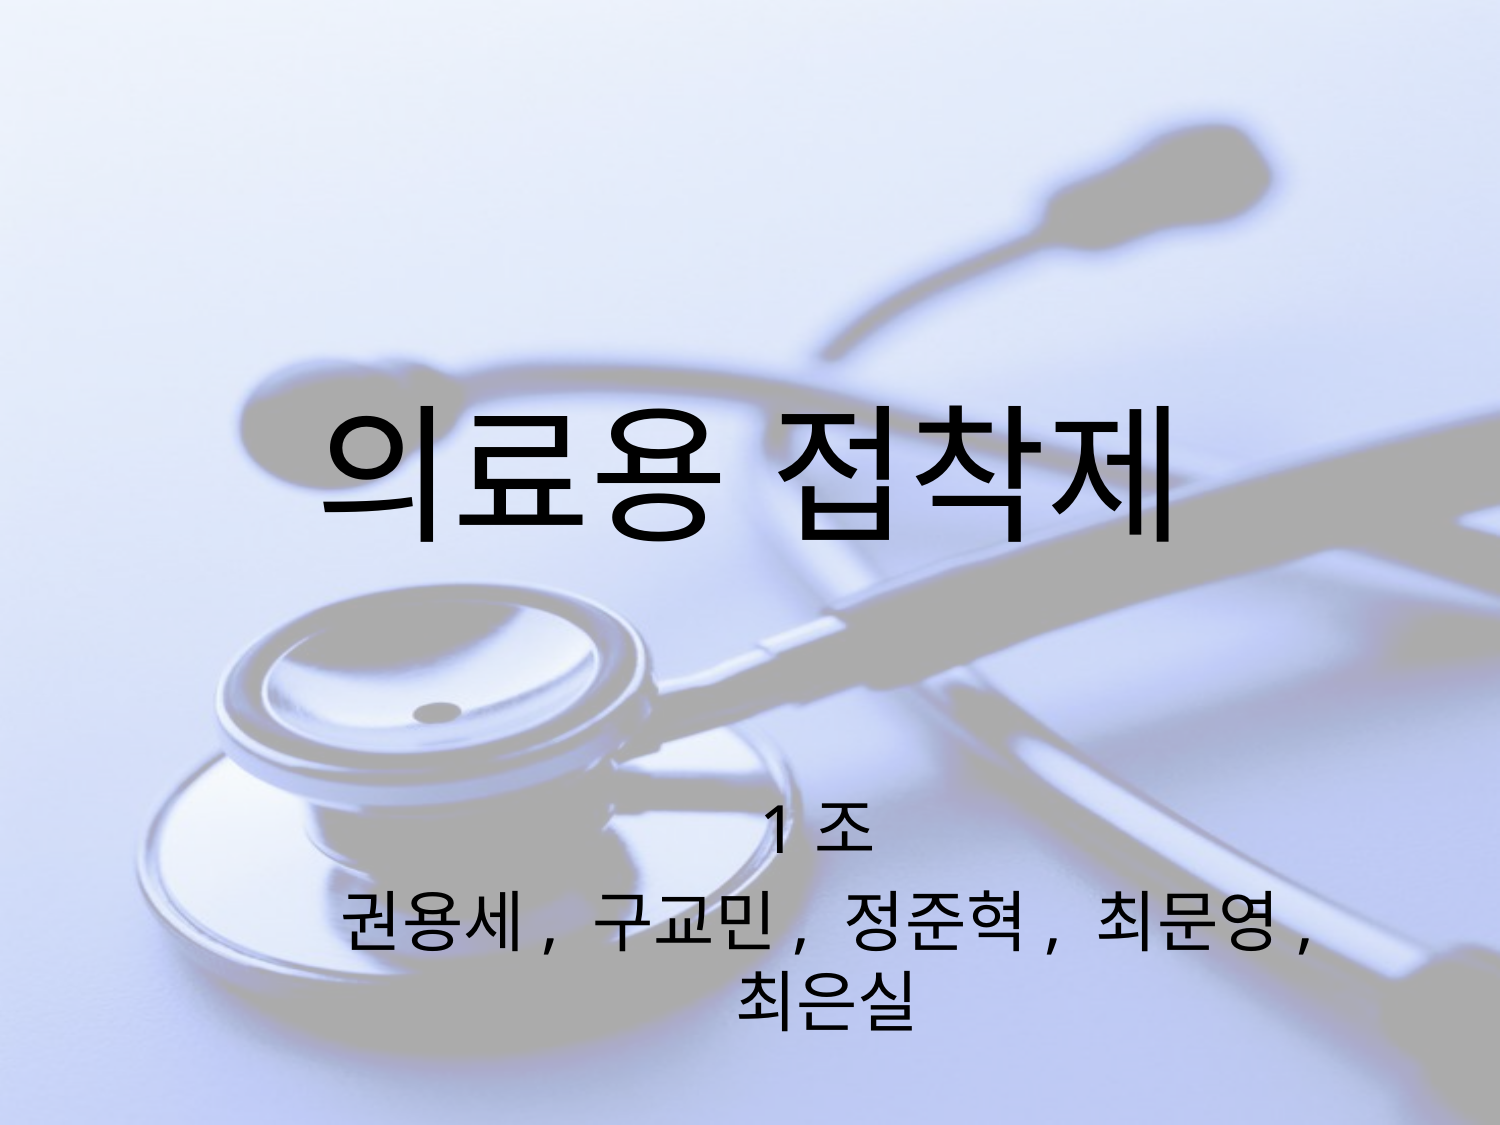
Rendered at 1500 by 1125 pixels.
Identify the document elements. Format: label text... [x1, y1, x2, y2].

title 의료용 접착제 [112, 349, 1388, 591]
subtitle 1조 권용세, 구교민, 정준혁, 최문영, 최은실 [225, 778, 1430, 1067]
